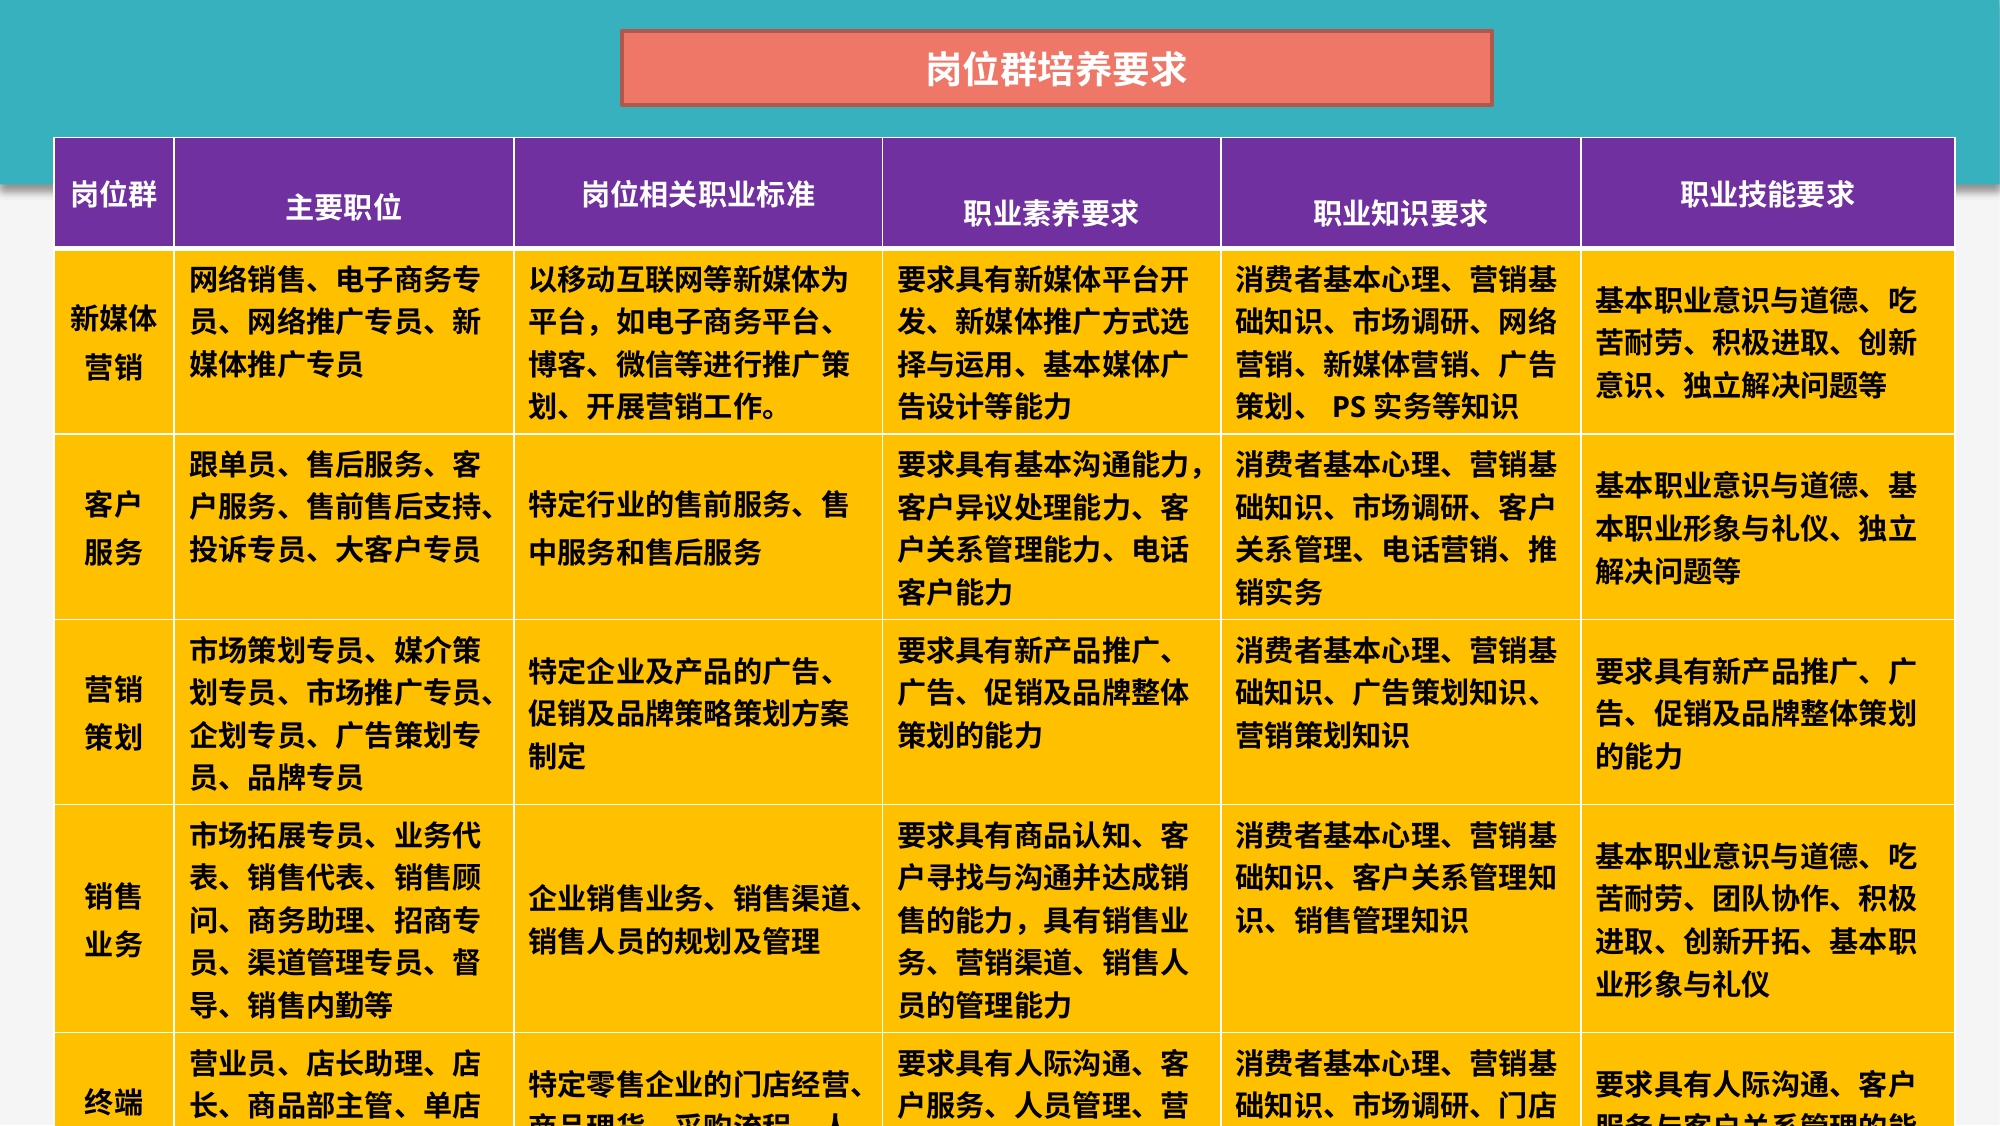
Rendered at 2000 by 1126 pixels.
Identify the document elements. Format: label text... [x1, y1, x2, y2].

table_cell 基本职业意识与道德、吃苦耐劳、团队协作、积极进取、创新开拓、基本职业形象与礼仪 [1582, 805, 1954, 1032]
table_cell 新媒体 营销 [55, 251, 173, 433]
table_cell 营销 策划 [55, 620, 173, 804]
table_cell 消费者基本心理、营销基础知识、市场调研、网络营销、新媒体营销、广告策划、PS实务等知识 [1222, 251, 1580, 433]
table_cell 基本职业意识与道德、基本职业形象与礼仪、独立解决问题等 [1582, 435, 1954, 619]
table_cell 消费者基本心理、营销基础知识、市场调研、客户关系管理、电话营销、推销实务 [1222, 435, 1580, 619]
table_header 职业技能要求 [1582, 138, 1954, 246]
table_cell 消费者基本心理、营销基础知识、市场调研、门店经营实务、连锁经营管理知识等 [1222, 1033, 1580, 1126]
table_cell 客户 服务 [55, 435, 173, 619]
table_header 岗位相关职业标准 [515, 138, 882, 246]
text_box 岗位群培养要求 [620, 29, 1494, 107]
table_cell 要求具有新产品推广、广告、促销及品牌整体策划的能力 [883, 620, 1220, 804]
table_cell 特定行业的售前服务、售 中服务和售后服务 [515, 435, 882, 619]
table_cell 特定企业及产品的广告、促销及品牌策略策划方案制定 [515, 620, 882, 804]
table_cell 要求具有商品认知、客户寻找与沟通并达成销售的能力，具有销售业务、营销渠道、销售人员的管理能力 [883, 805, 1220, 1032]
text_box [0, 0, 2000, 187]
table_header 岗位群 [55, 138, 173, 246]
table_cell 营业员、店长助理、店长、商品部主管、单店拓展专员、选址开发专员、促销专员 [175, 1033, 513, 1126]
table_cell 销售 业务 [55, 805, 173, 1032]
table_cell 要求具有新产品推广、广告、促销及品牌整体策划的能力 [1582, 620, 1954, 804]
table_cell 消费者基本心理、营销基础知识、广告策划知识、营销策划知识 [1222, 620, 1580, 804]
table_cell 特定零售企业的门店经营、商品理货、采购流程、人员管理、营业推广 [515, 1033, 882, 1126]
table_cell 市场策划专员、媒介策划专员、市场推广专员、企划专员、广告策划专员、品牌专员 [175, 620, 513, 804]
table_cell 市场拓展专员、业务代表、销售代表、销售顾问、商务助理、招商专员、渠道管理专员、督导、销售内勤等 [175, 805, 513, 1032]
table_cell 要求具有基本沟通能力，客户异议处理能力、客户关系管理能力、电话客户能力 [883, 435, 1220, 619]
table_cell 基本职业意识与道德、吃苦耐劳、积极进取、创新意识、独立解决问题等 [1582, 251, 1954, 433]
table_cell 要求具有新媒体平台开发、新媒体推广方式选择与运用、基本媒体广告设计等能力 [883, 251, 1220, 433]
table_cell 企业销售业务、销售渠道、销售人员的规划及管理 [515, 805, 882, 1032]
table_header 职业知识要求 [1222, 138, 1580, 246]
table_cell 要求具有人际沟通、客户服务、人员管理、营业推广能力 [883, 1033, 1220, 1126]
table_header 主要职位 [175, 138, 513, 246]
table_header 职业素养要求 [883, 138, 1220, 246]
table_cell 以移动互联网等新媒体为平台，如电子商务平台、博客、微信等进行推广策划、开展营销工作。 [515, 251, 882, 433]
table_cell 终端 零售 [55, 1033, 173, 1126]
table_cell 跟单员、售后服务、客户服务、售前售后支持、投诉专员、大客户专员 [175, 435, 513, 619]
table_cell 消费者基本心理、营销基础知识、客户关系管理知识、销售管理知识 [1222, 805, 1580, 1032]
table_cell 网络销售、电子商务专员、网络推广专员、新媒体推广专员 [175, 251, 513, 433]
table_cell 要求具有人际沟通、客户服务与客户关系管理的能力 [1582, 1033, 1954, 1126]
